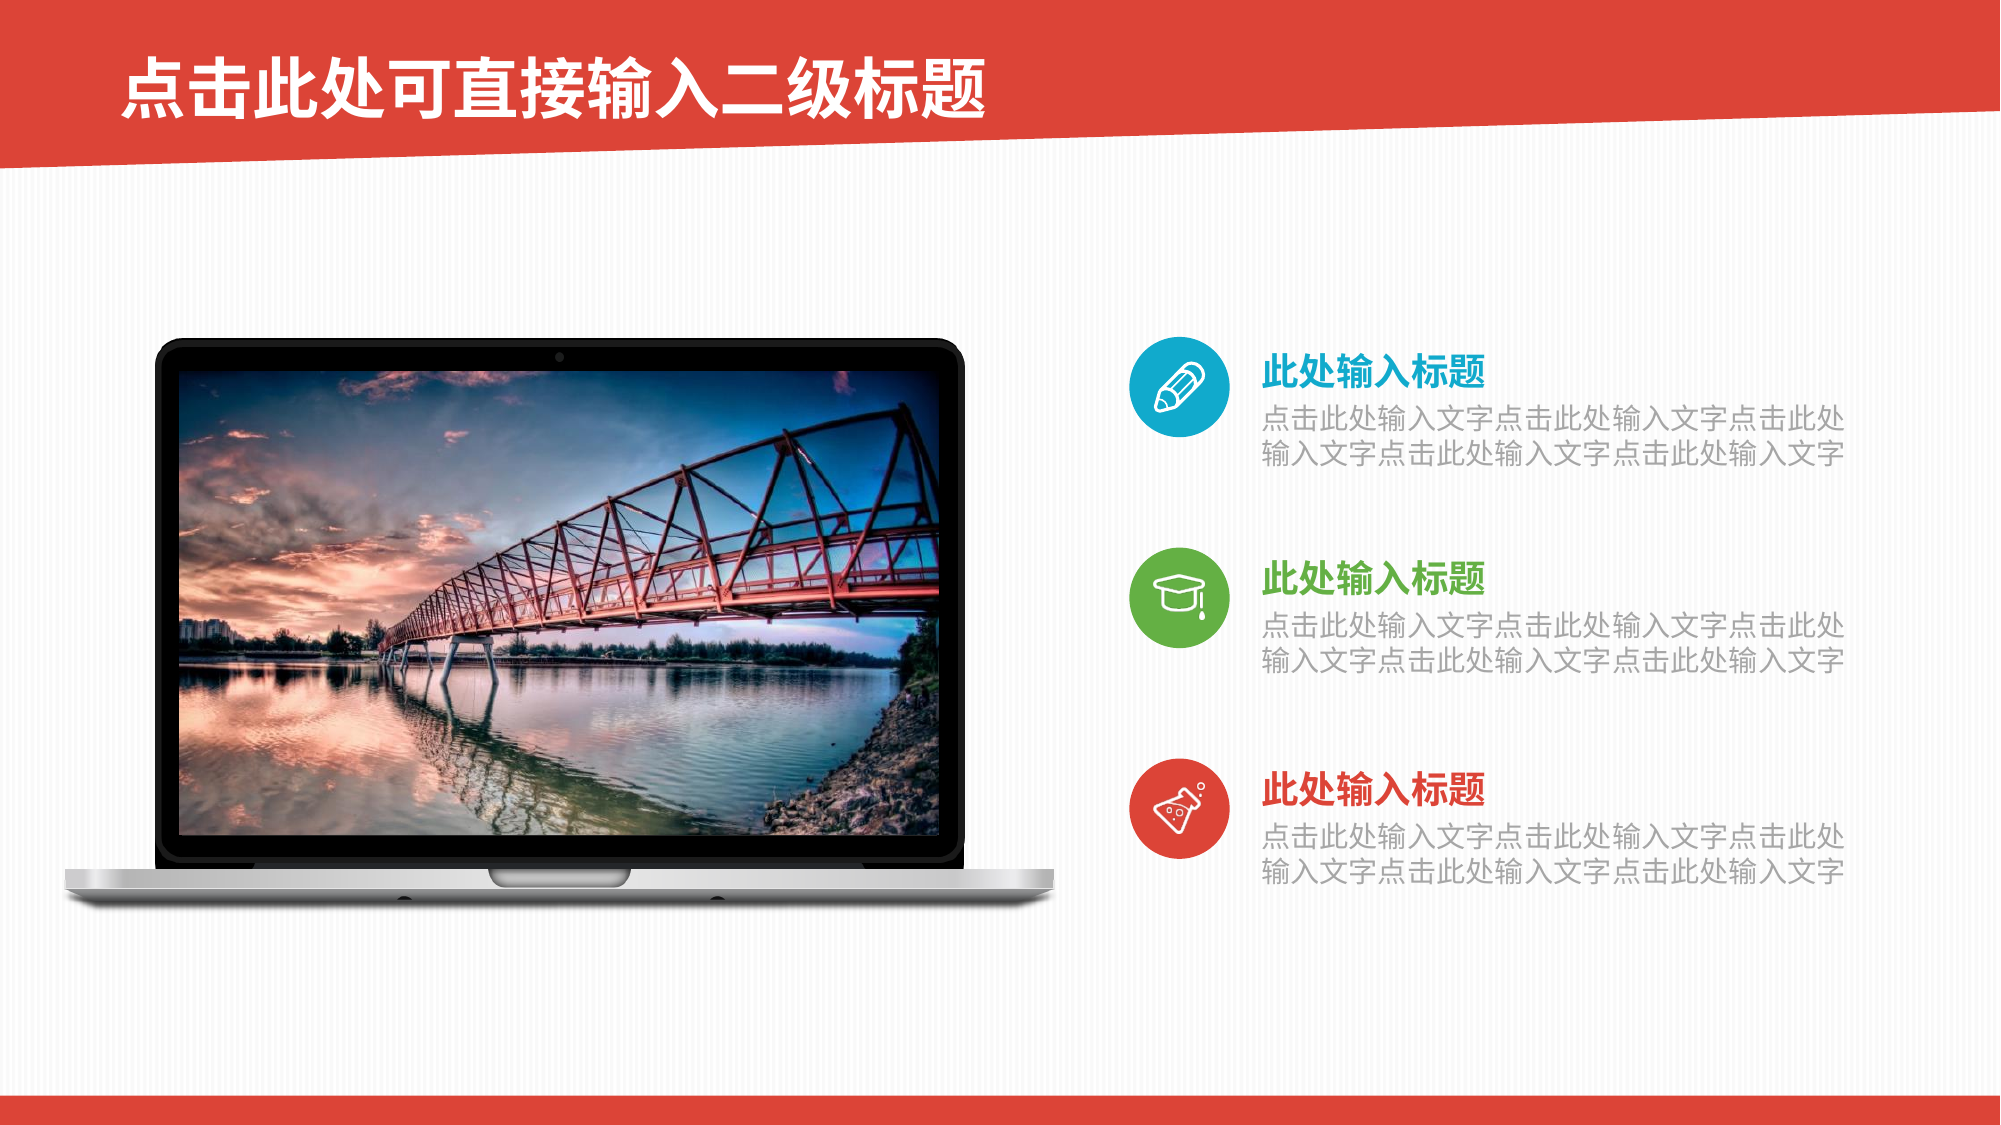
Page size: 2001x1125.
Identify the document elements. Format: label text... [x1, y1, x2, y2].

text_box [0, 1095, 2000, 1125]
text_box [0, 0, 2000, 169]
text_box 点击此处可直接输入二级标题 [104, 39, 1002, 135]
text_box 此处输入标题 点击此处输入文字点击此处输入文字点击此处输入文字点击此处输入文字点击此处输入文字 [1246, 758, 1886, 896]
text_box 此处输入标题 点击此处输入文字点击此处输入文字点击此处输入文字点击此处输入文字点击此处输入文字 [1246, 547, 1886, 685]
picture [0, 0, 2001, 1125]
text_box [1129, 758, 1230, 860]
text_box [1129, 336, 1230, 438]
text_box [55, 338, 1062, 915]
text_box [1129, 547, 1230, 649]
text_box 此处输入标题 点击此处输入文字点击此处输入文字点击此处输入文字点击此处输入文字点击此处输入文字 [1246, 340, 1886, 478]
